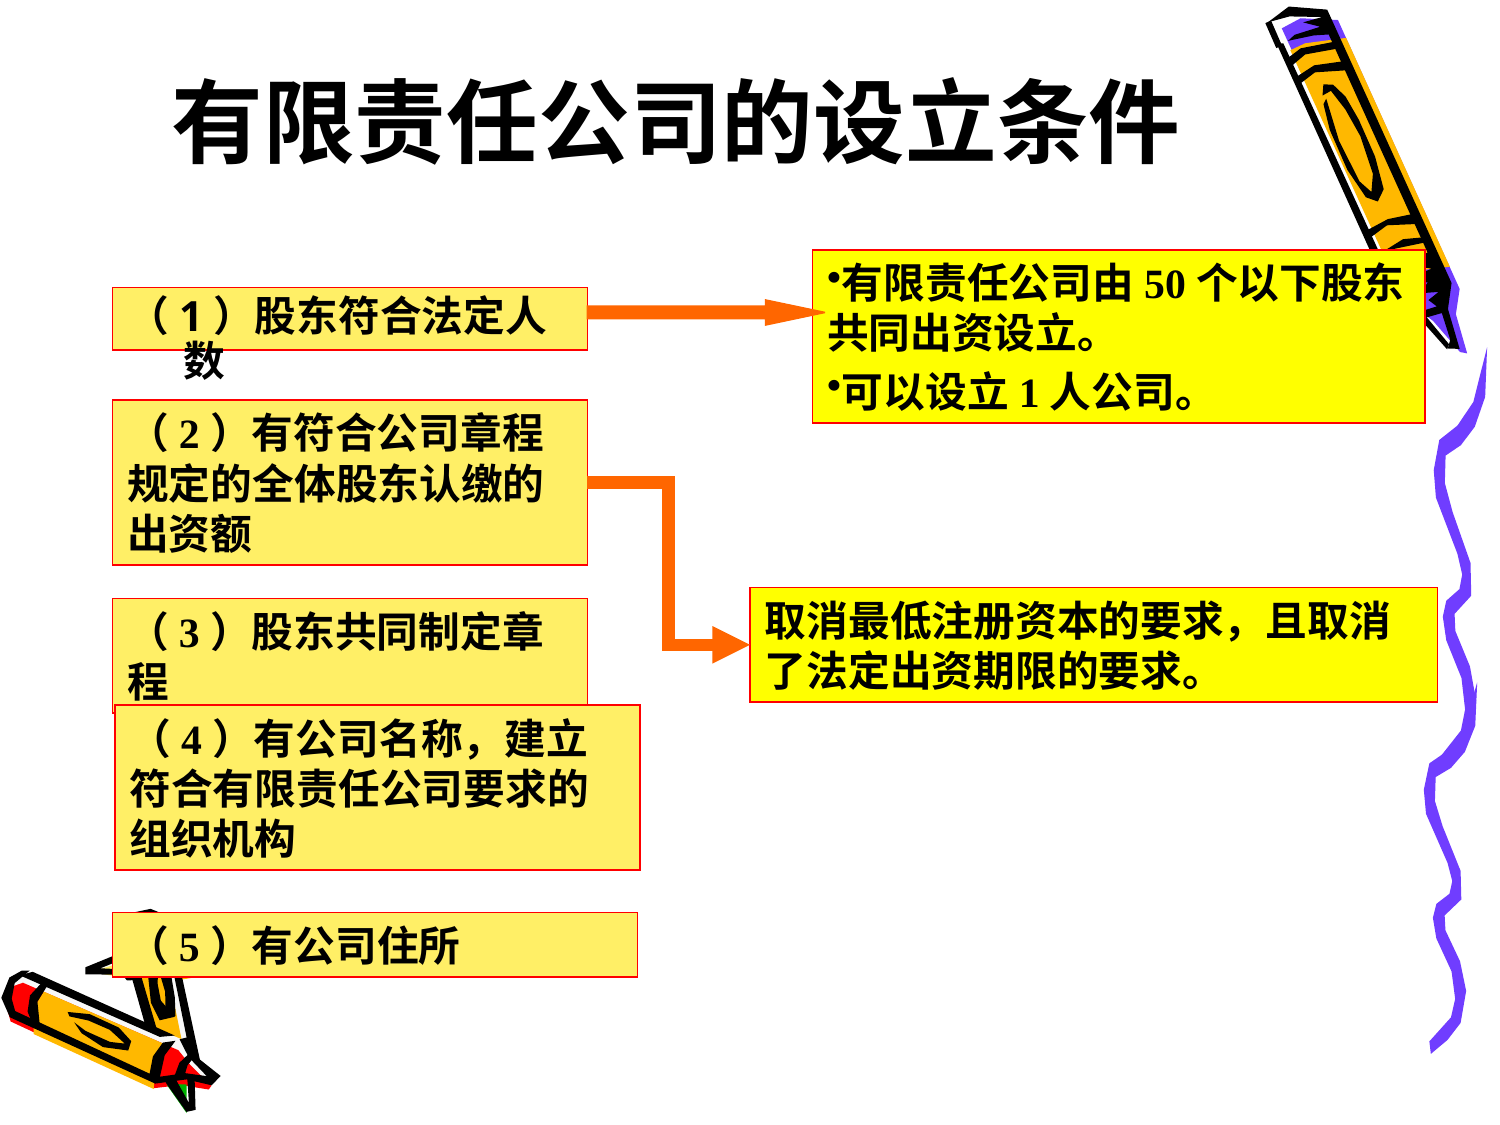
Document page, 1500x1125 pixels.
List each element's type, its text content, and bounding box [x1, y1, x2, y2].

text_box 取消最低注册资本的要求，且取消了法定出资期限的要求。 [749, 587, 1438, 703]
text_box （2）有符合公司章程规定的全体股东认缴的出资额 [112, 399, 588, 565]
text_box [587, 299, 825, 325]
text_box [587, 483, 751, 646]
title 有限责任公司的设立条件 [112, 24, 1240, 183]
text_box 有限责任公司由50个以下股东共同出资设立。 可以设立1人公司。 [812, 249, 1425, 424]
text_box （5）有公司住所 [112, 912, 638, 978]
text_box （4）有公司名称，建立符合有限责任公司要求的组织机构 [114, 705, 640, 871]
text_box （3）股东共同制定章程 [112, 598, 588, 714]
list （1）股东符合法定人数 [112, 287, 588, 351]
